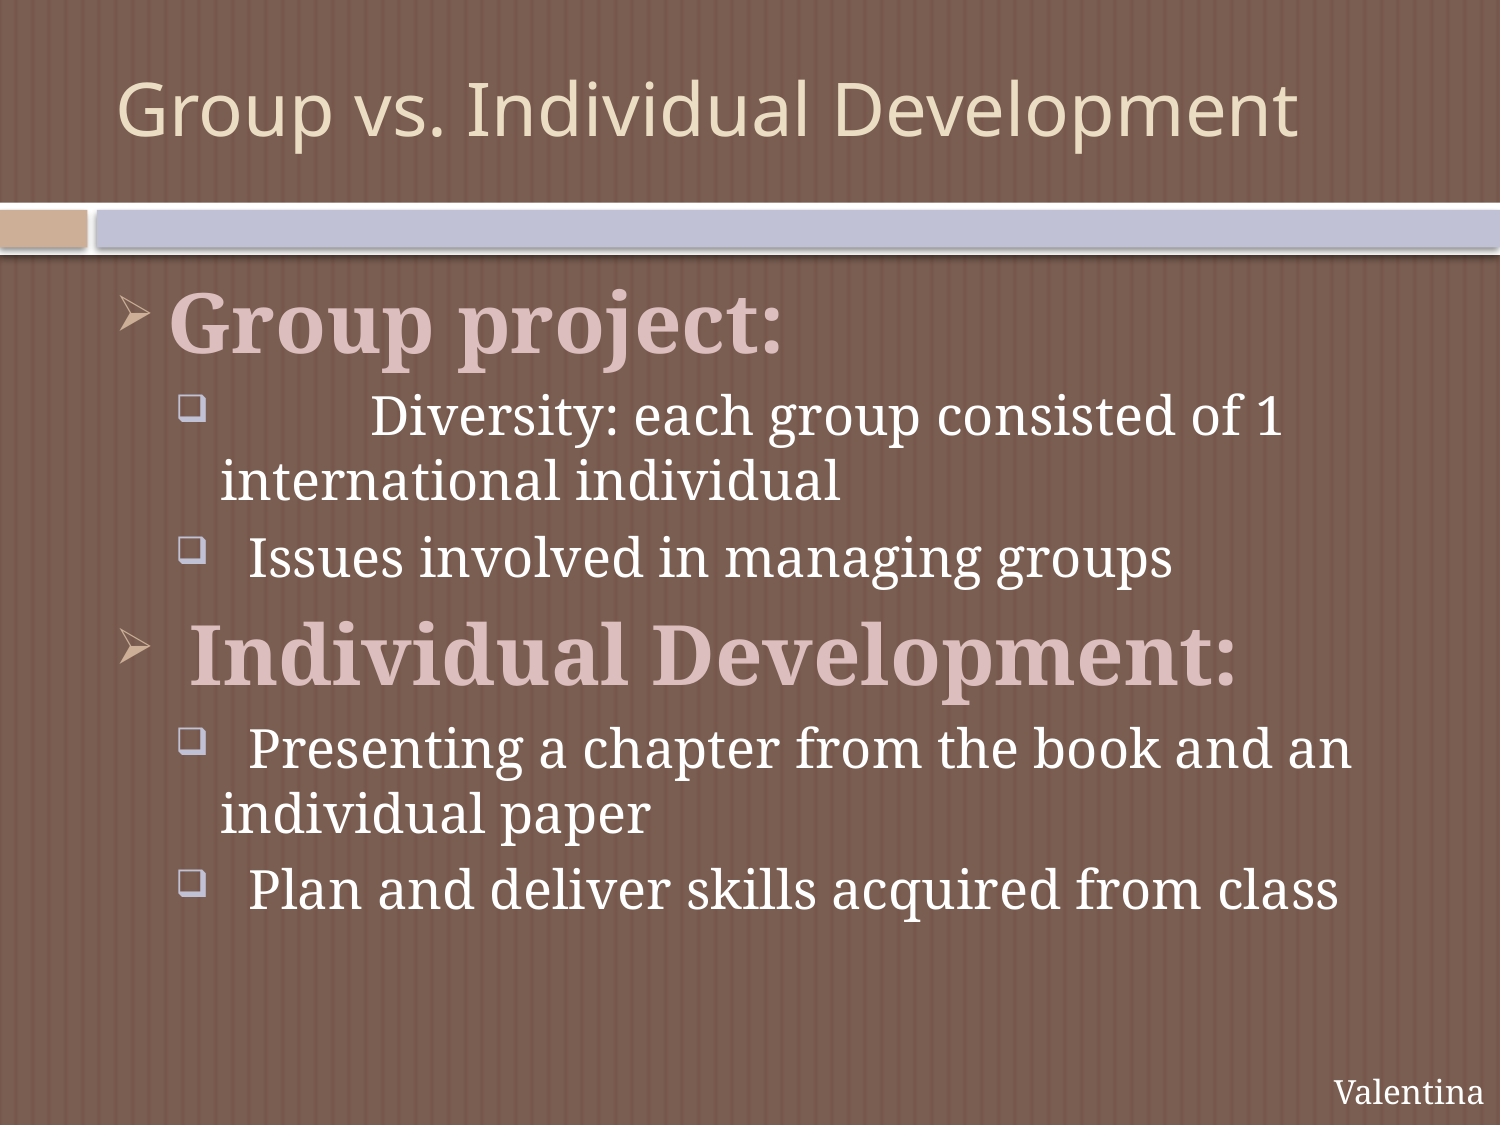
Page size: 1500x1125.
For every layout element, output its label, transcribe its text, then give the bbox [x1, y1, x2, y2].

text_box Valentina [1175, 1064, 1500, 1119]
title Group vs. Individual Development [100, 24, 1439, 188]
list Group project: Diversity: each group consisted of 1 international individual Issues involved in managing groups Individual Development: Presenting a chapter from the book and an individual paper Plan and deliver skills acquired from class [100, 262, 1439, 1001]
